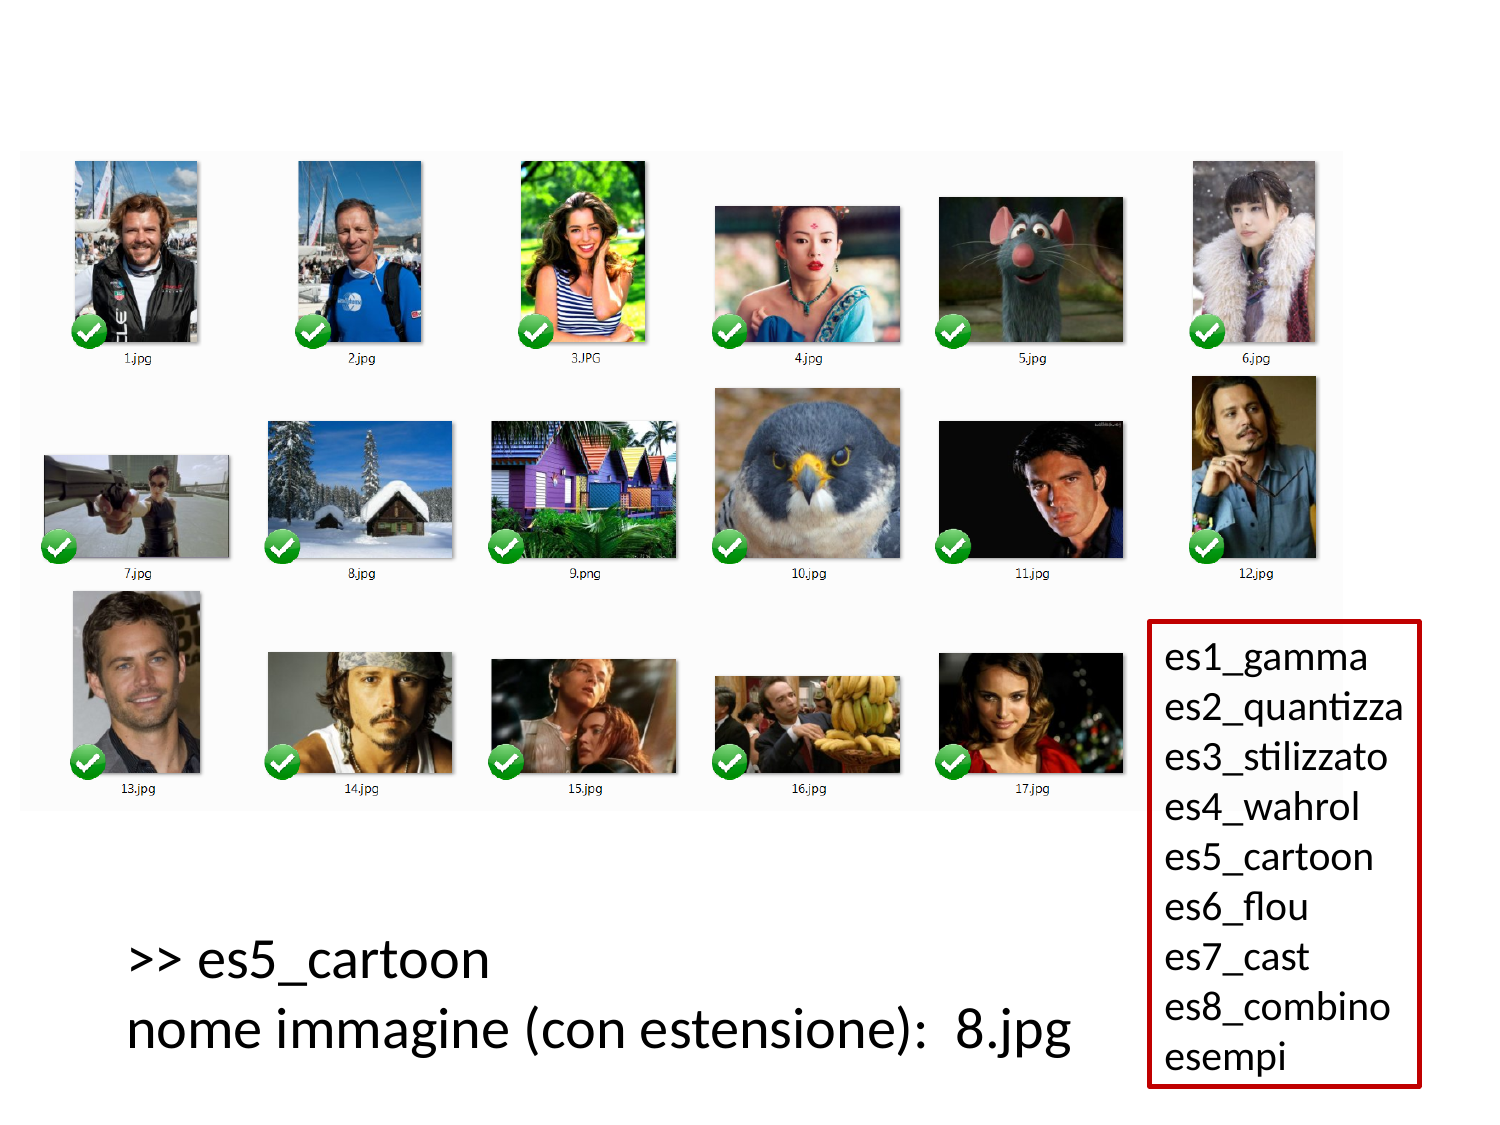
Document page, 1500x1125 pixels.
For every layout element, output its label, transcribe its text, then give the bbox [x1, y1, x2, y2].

picture [20, 151, 1344, 811]
text_box es1_gamma es2_quantizza es3_stilizzato es4_wahrol es5_cartoon es6_flou es7_cast es8_combino esempi [1149, 621, 1420, 1087]
text_box >> es5_cartoon nome immagine (con estensione): 8.jpg [111, 912, 1088, 1068]
